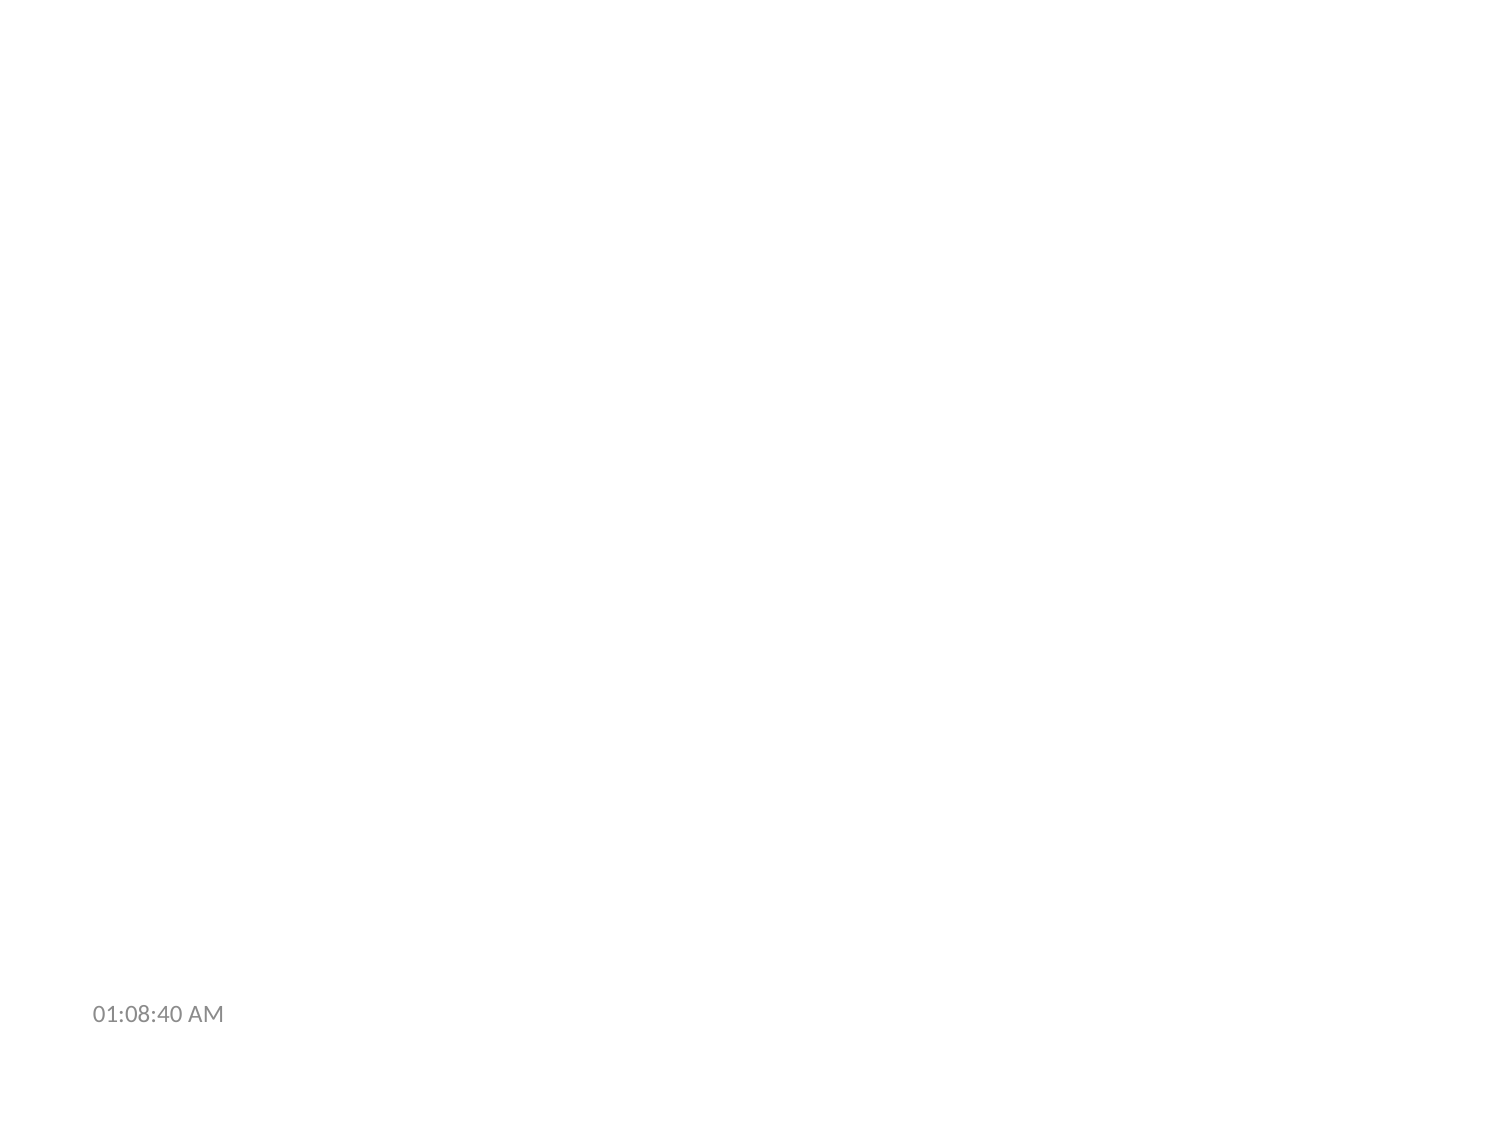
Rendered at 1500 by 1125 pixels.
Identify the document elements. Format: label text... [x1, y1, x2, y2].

text_box 3:35:09 PM [77, 982, 428, 1043]
